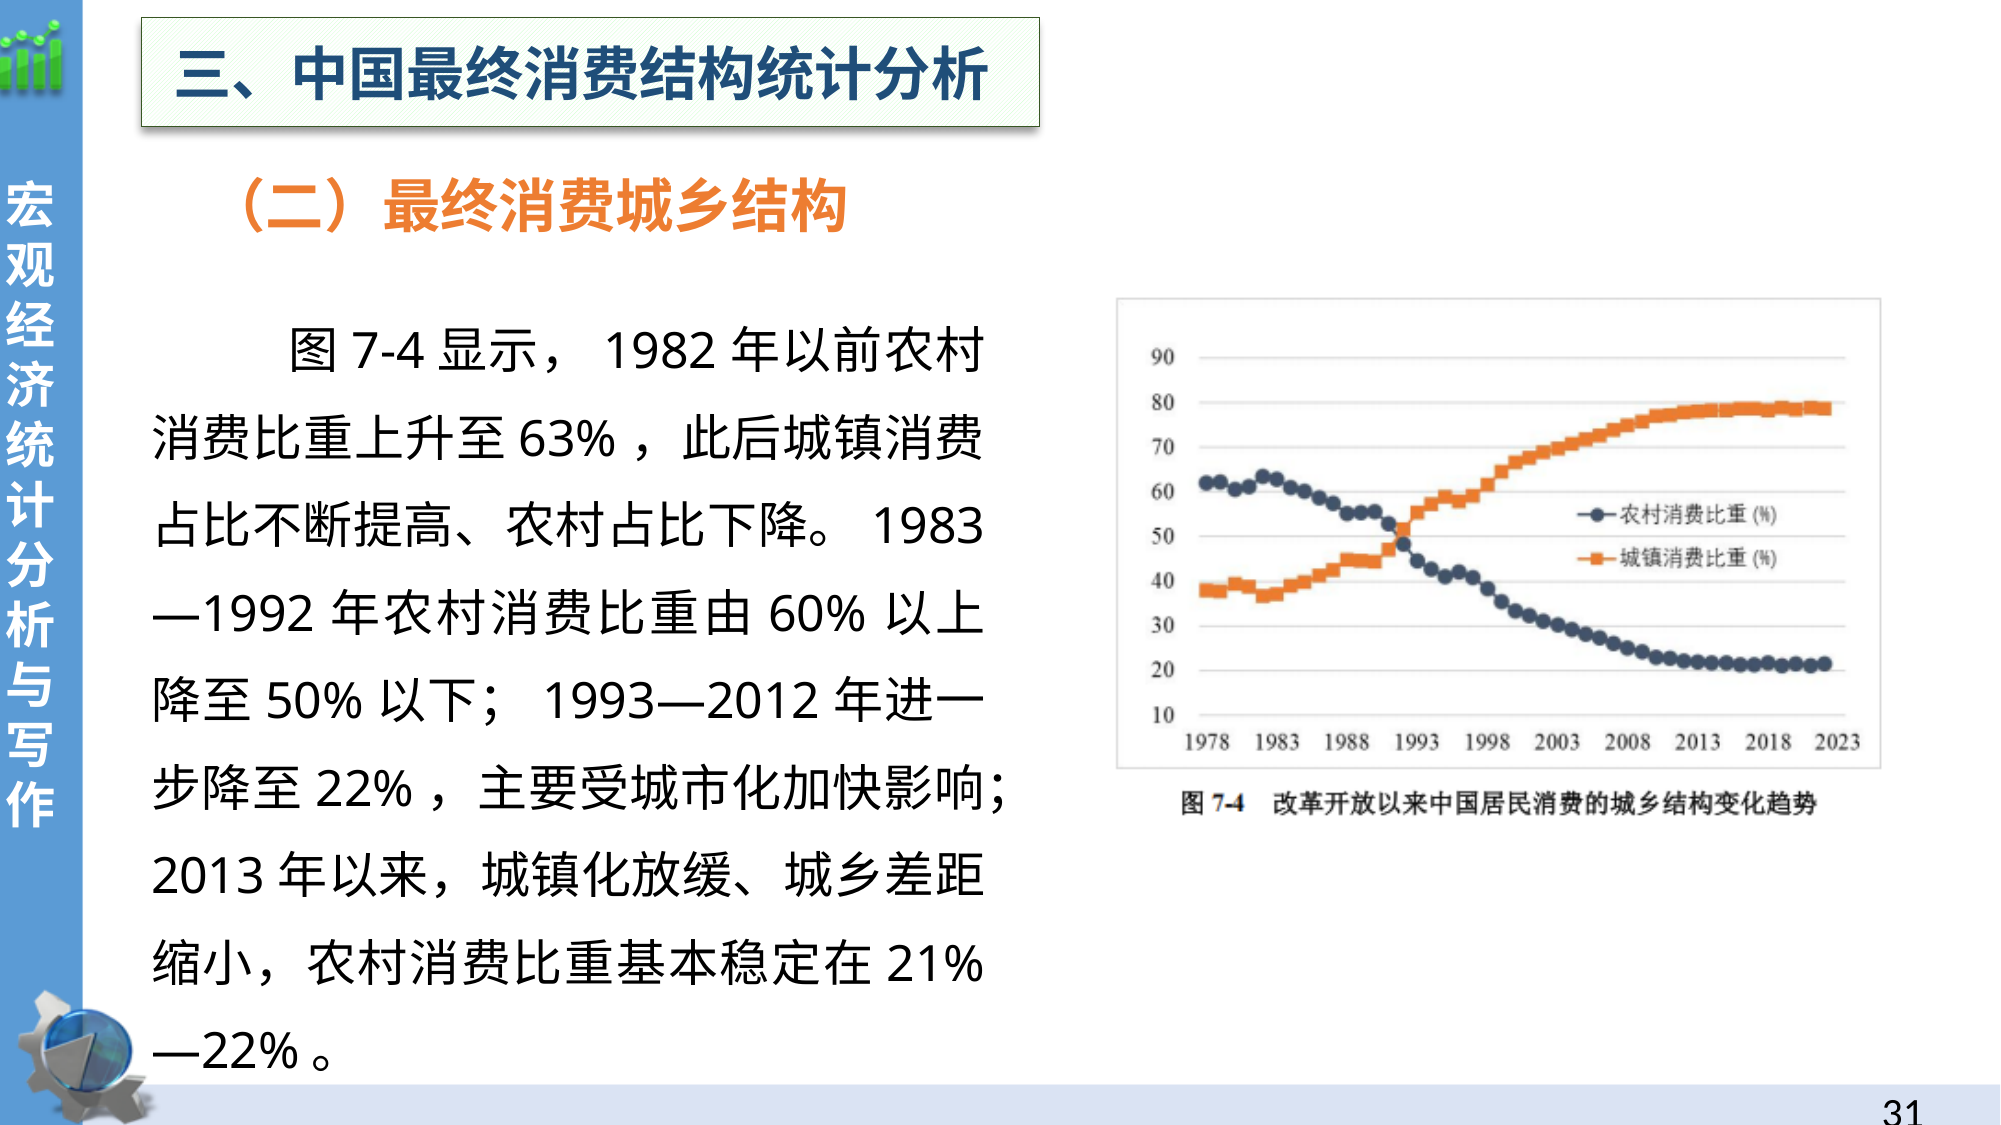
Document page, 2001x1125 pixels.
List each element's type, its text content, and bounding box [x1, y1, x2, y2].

slide_number 30 [1786, 1085, 1940, 1125]
text_box （二）最终消费城乡结构 [84, 126, 1432, 247]
text_box 三、中国最终消费结构统计分析 [141, 17, 1040, 126]
text_box 图7-4显示，1982年以前农村消费比重上升至63%，此后城镇消费占比不断提高、农村占比下降。1983—1992年农村消费比重由60%以上降至50%以下；1993—2012年进一步降至22%，主要受城市化加快影响；2013年以来，城镇化放缓、城乡差距缩小，农村消费比重基本稳定在21%—22%。 [98, 283, 1000, 1125]
list [98, 215, 1968, 393]
picture [0, 0, 2001, 1125]
